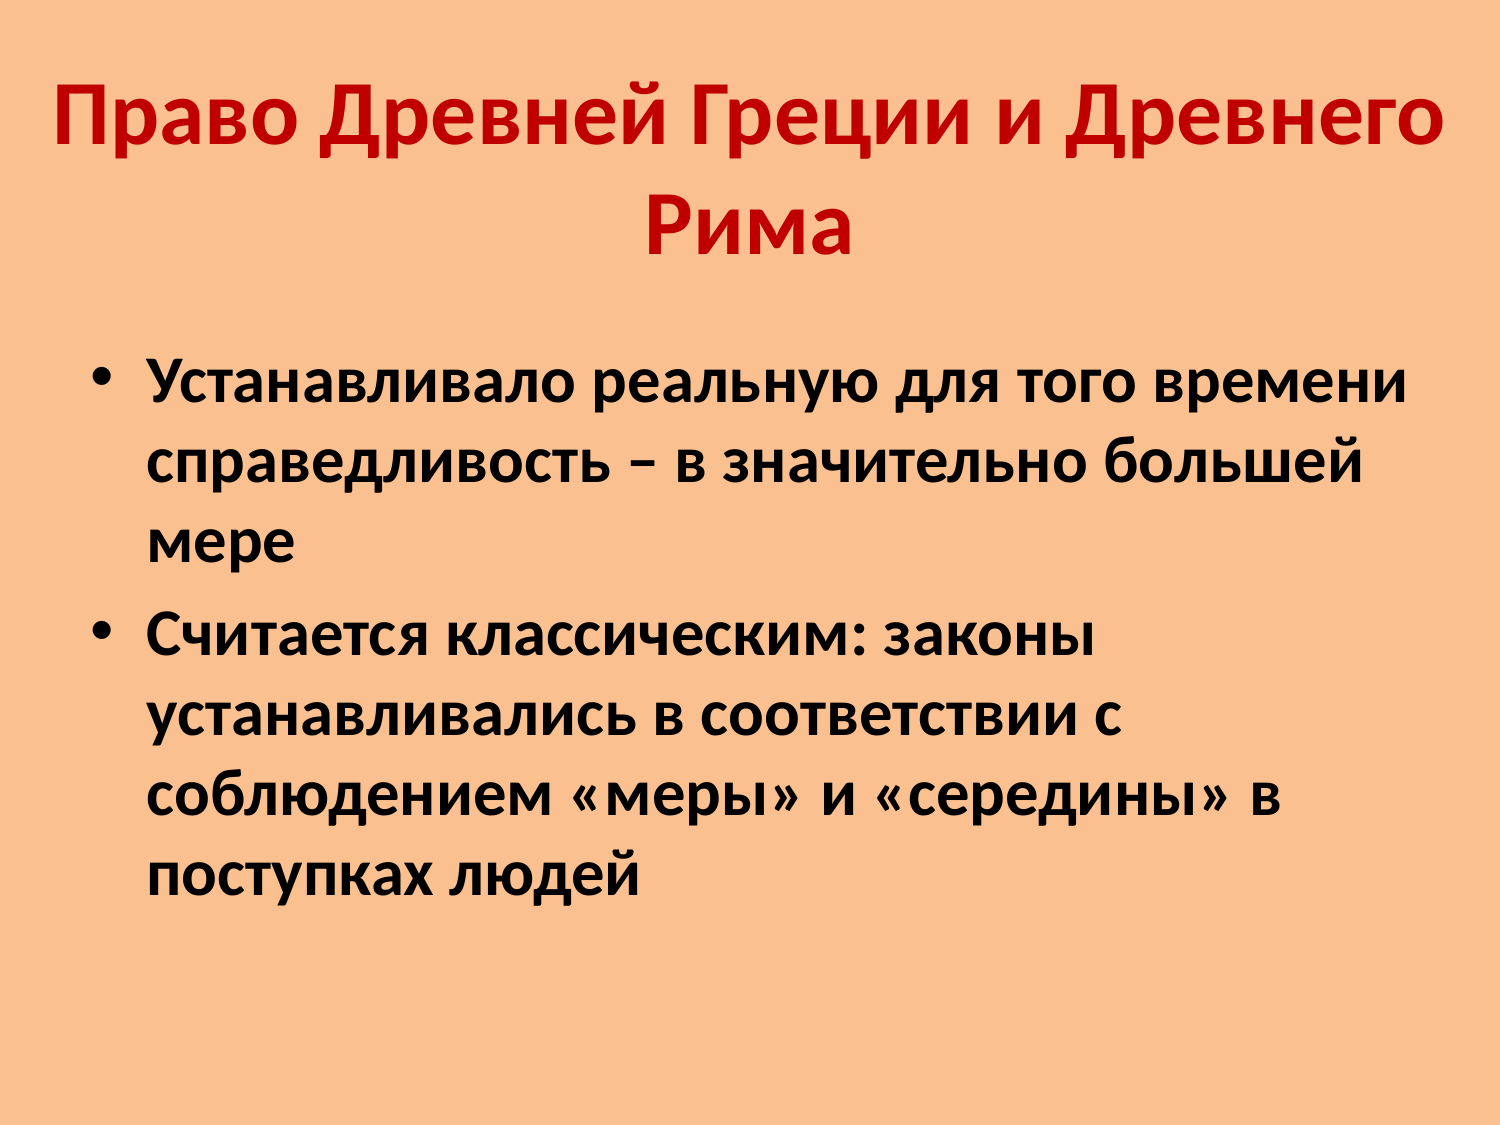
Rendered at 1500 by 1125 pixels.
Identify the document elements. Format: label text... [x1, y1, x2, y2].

title Право Древней Греции и Древнего Рима [0, 46, 1500, 280]
list Устанавливало реальную для того времени справедливость – в значительно большей мере Считается классическим: законы устанавливались в соответствии с соблюдением «меры» и «середины» в поступках людей [74, 327, 1426, 1006]
